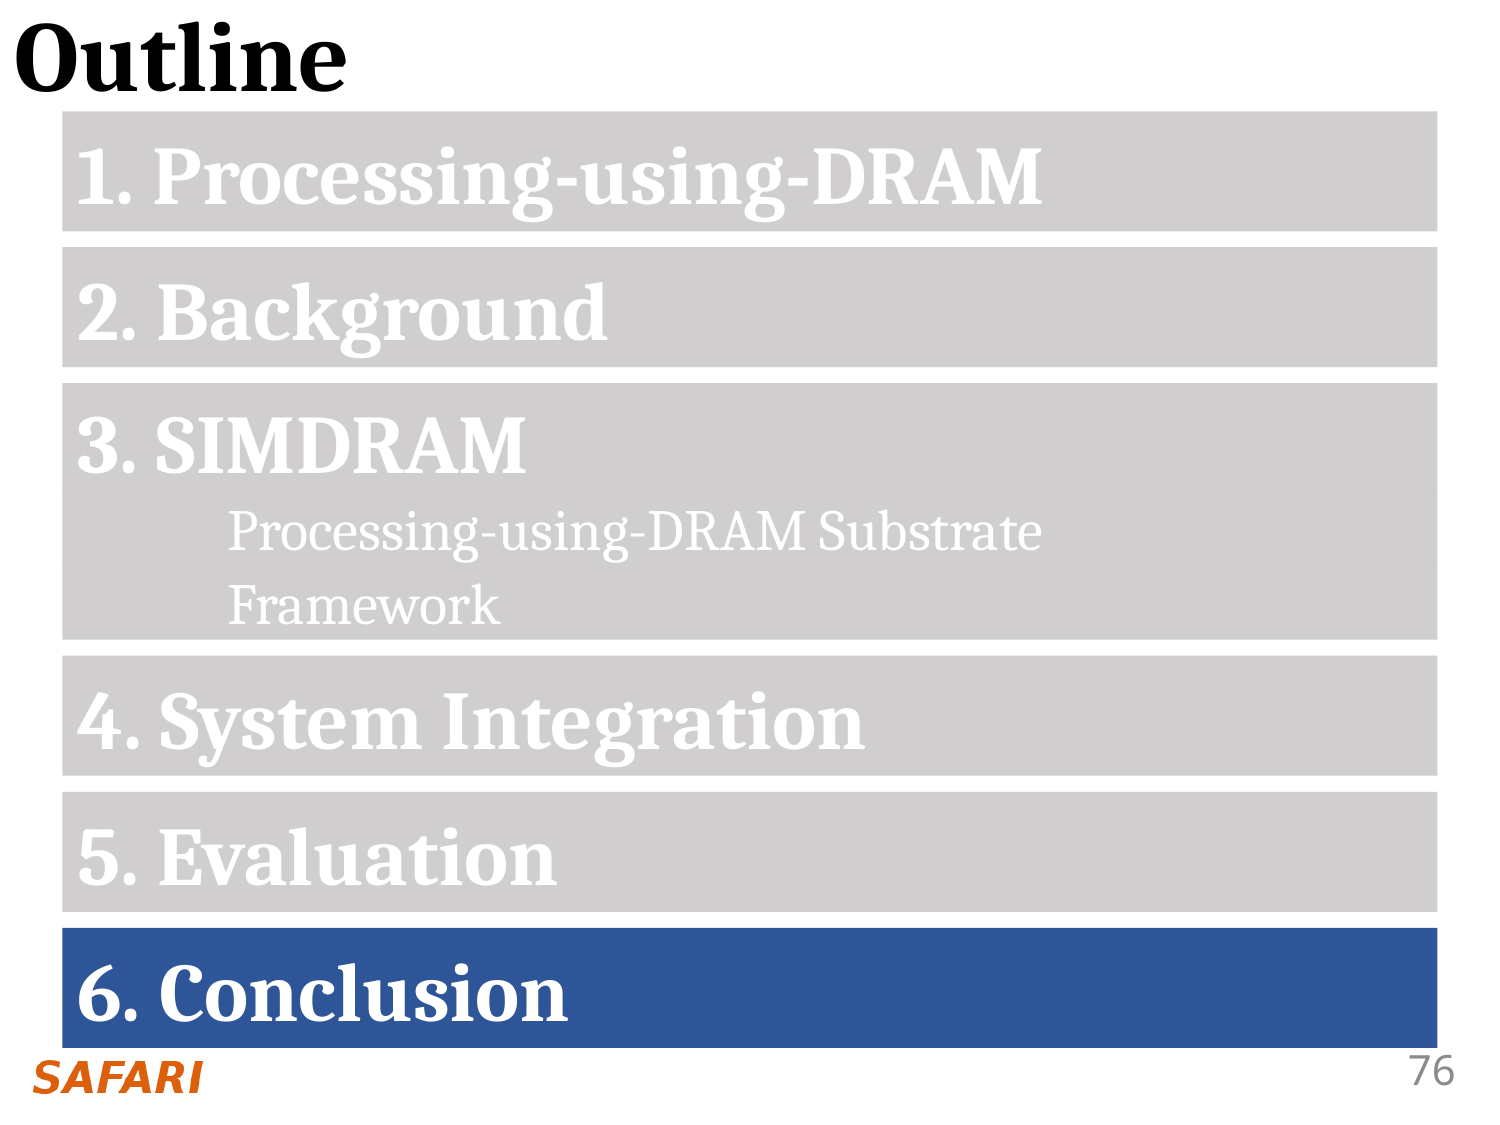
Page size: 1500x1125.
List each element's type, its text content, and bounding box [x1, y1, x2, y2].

title Outline [0, 0, 1475, 119]
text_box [62, 111, 1438, 1048]
picture [31, 1051, 209, 1104]
